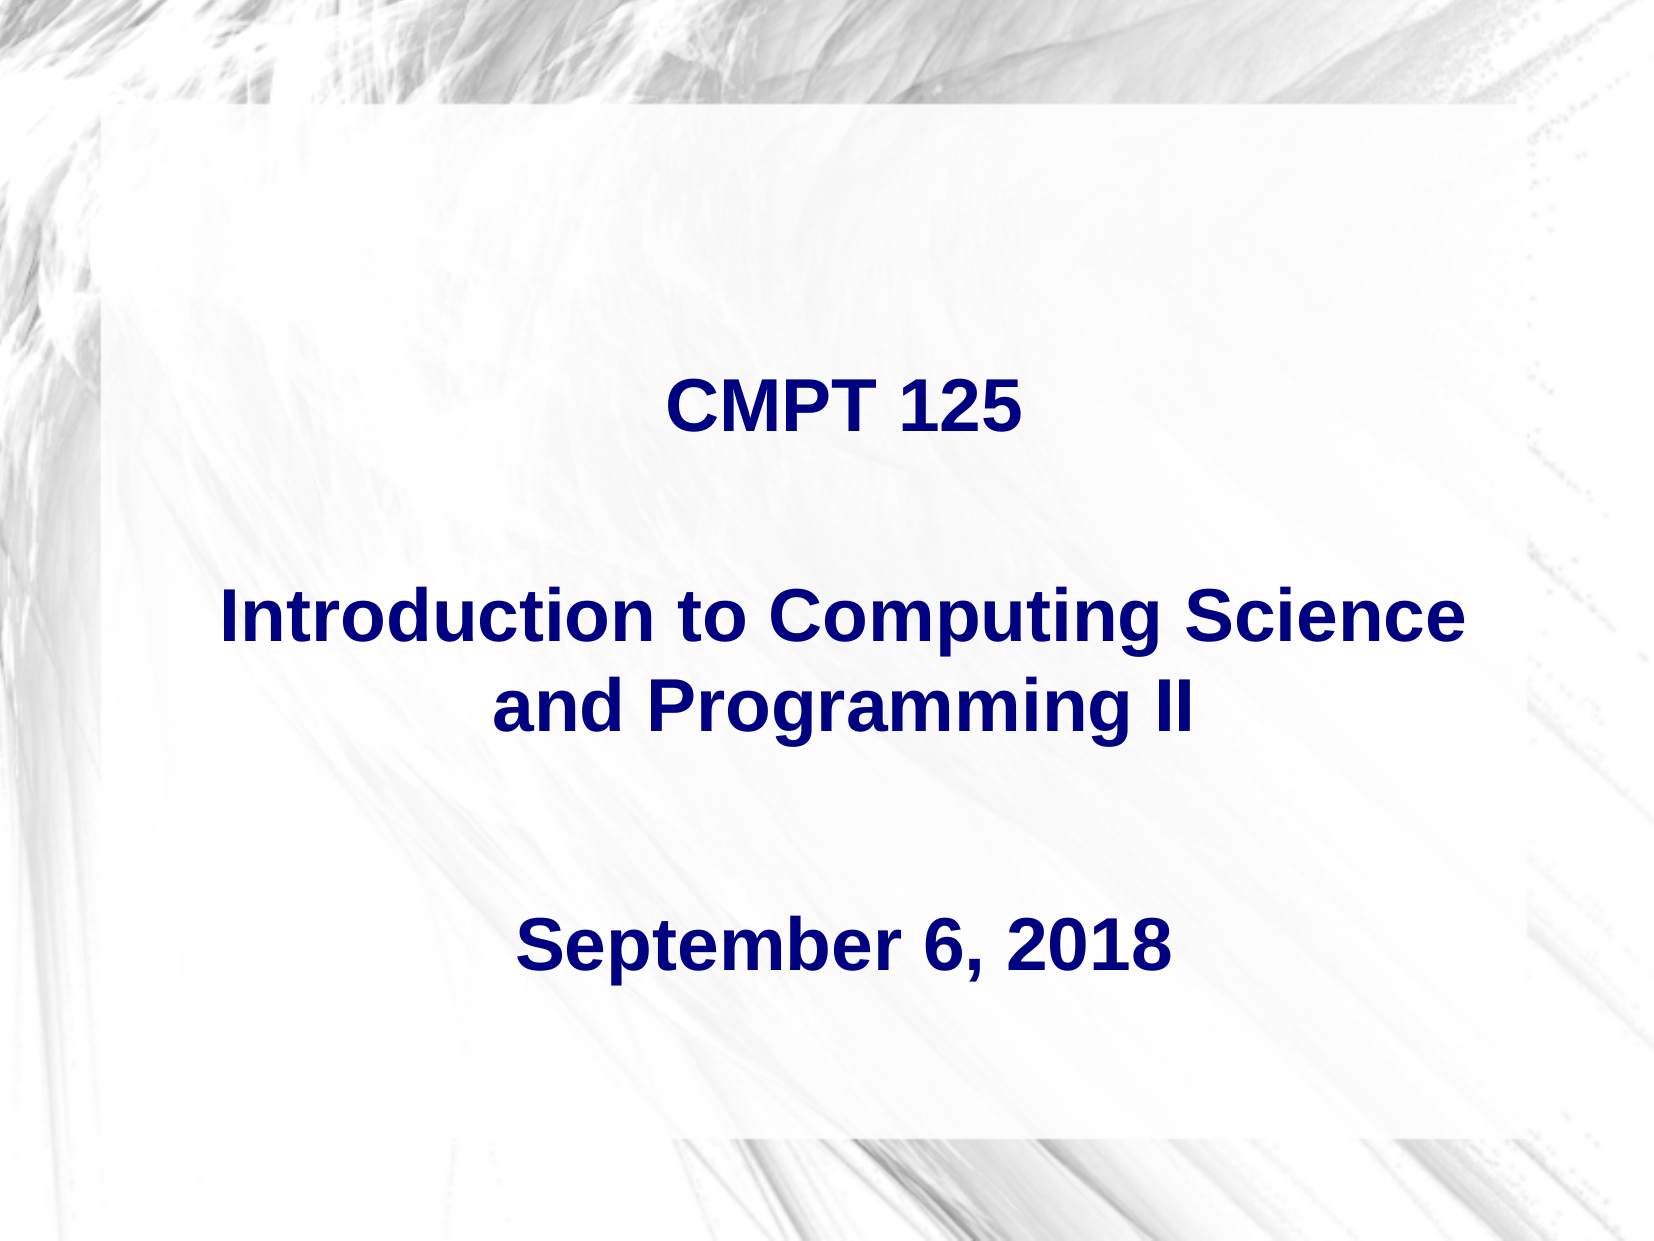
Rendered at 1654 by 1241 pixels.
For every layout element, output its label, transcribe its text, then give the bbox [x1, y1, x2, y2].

list CMPT 125 Introduction to Computing Science and Programming II September 6, 2018 [118, 237, 1571, 1225]
picture [0, 0, 1654, 1241]
